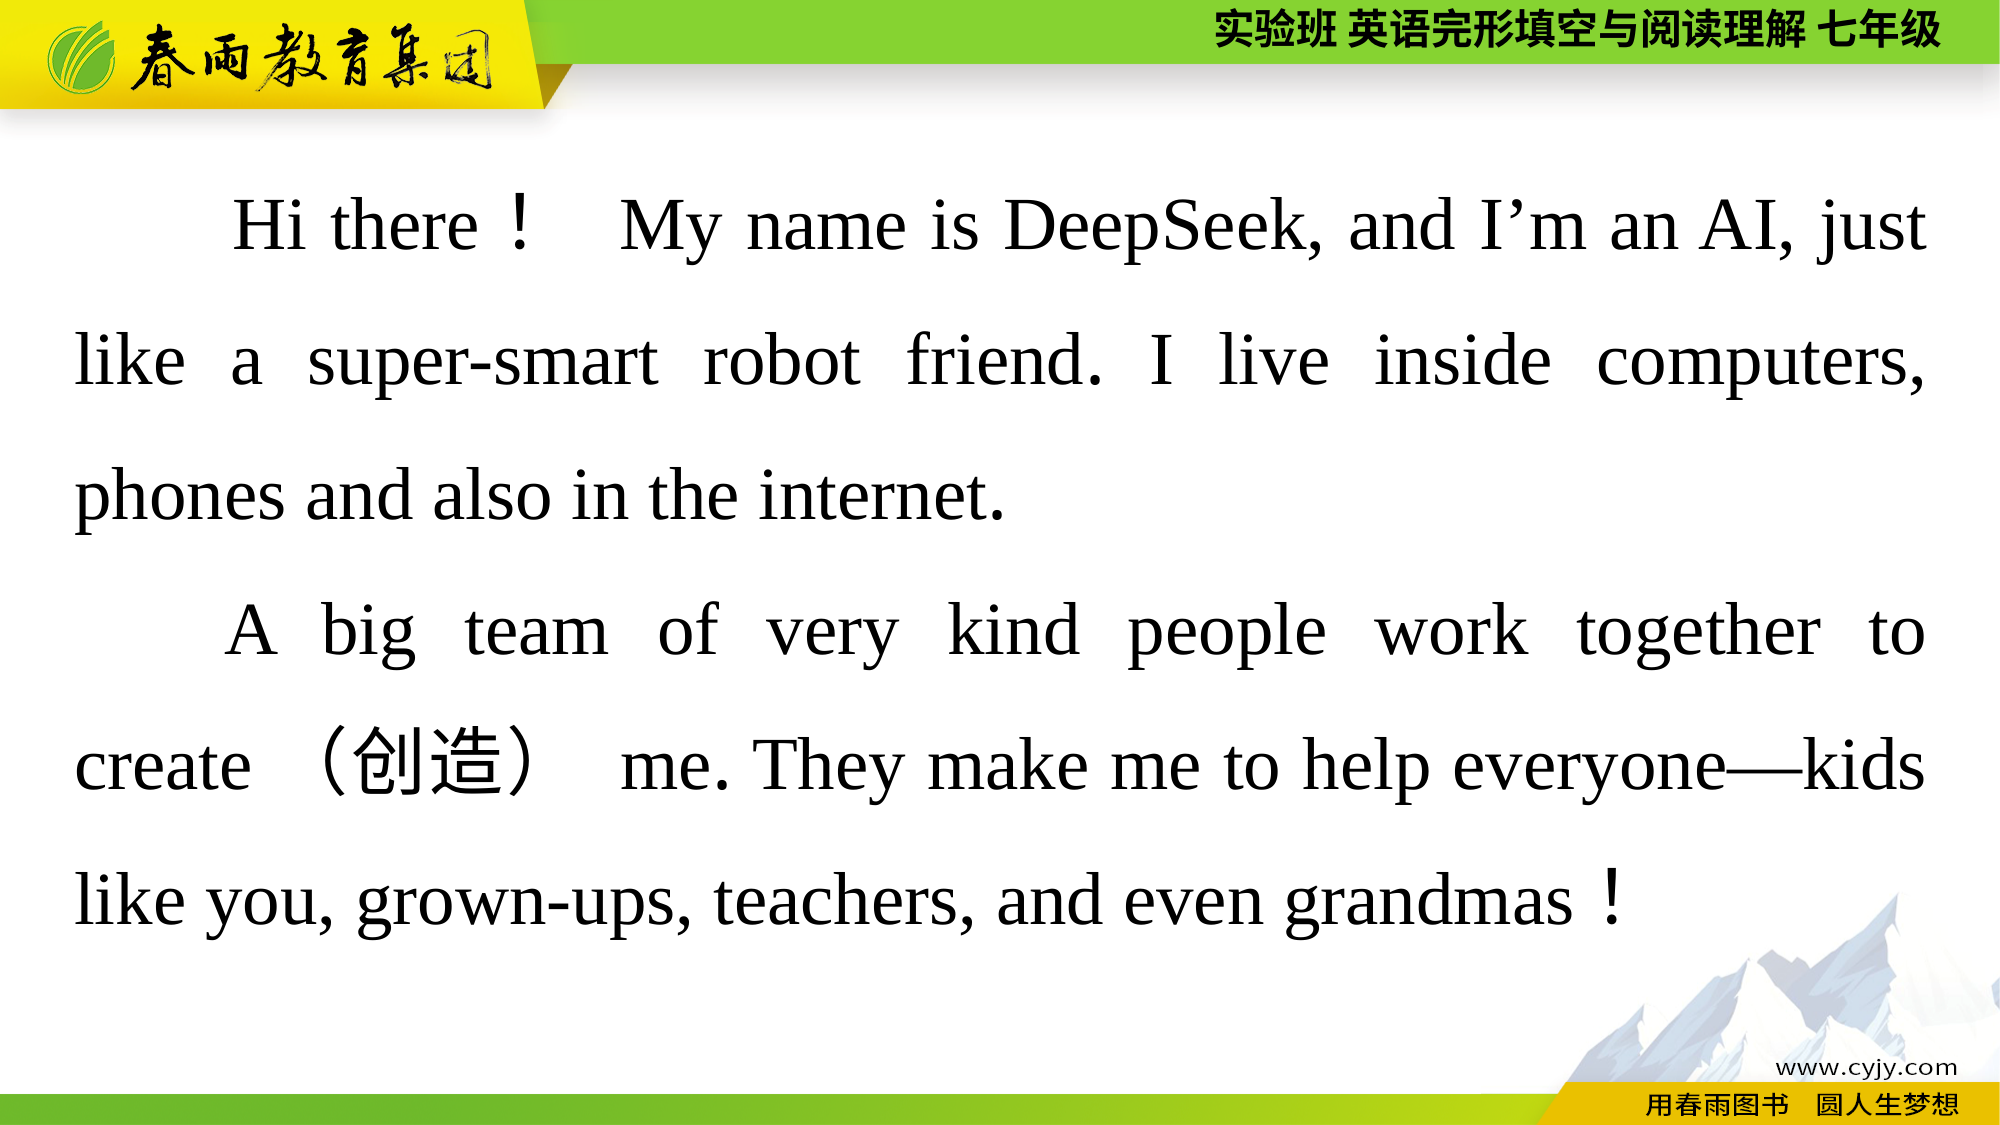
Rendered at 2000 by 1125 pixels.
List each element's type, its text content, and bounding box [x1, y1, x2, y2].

list Hi there！ My name is DeepSeek, and I’m an AI, just like a super-smart robot friend. I live inside computers, phones and also in the internet. A big team of very kind people work together to create（创造） me. They make me to help everyone—kids like you, grown-ups, teachers, and even grandmas！ [59, 122, 1944, 939]
picture [0, 0, 2000, 1125]
